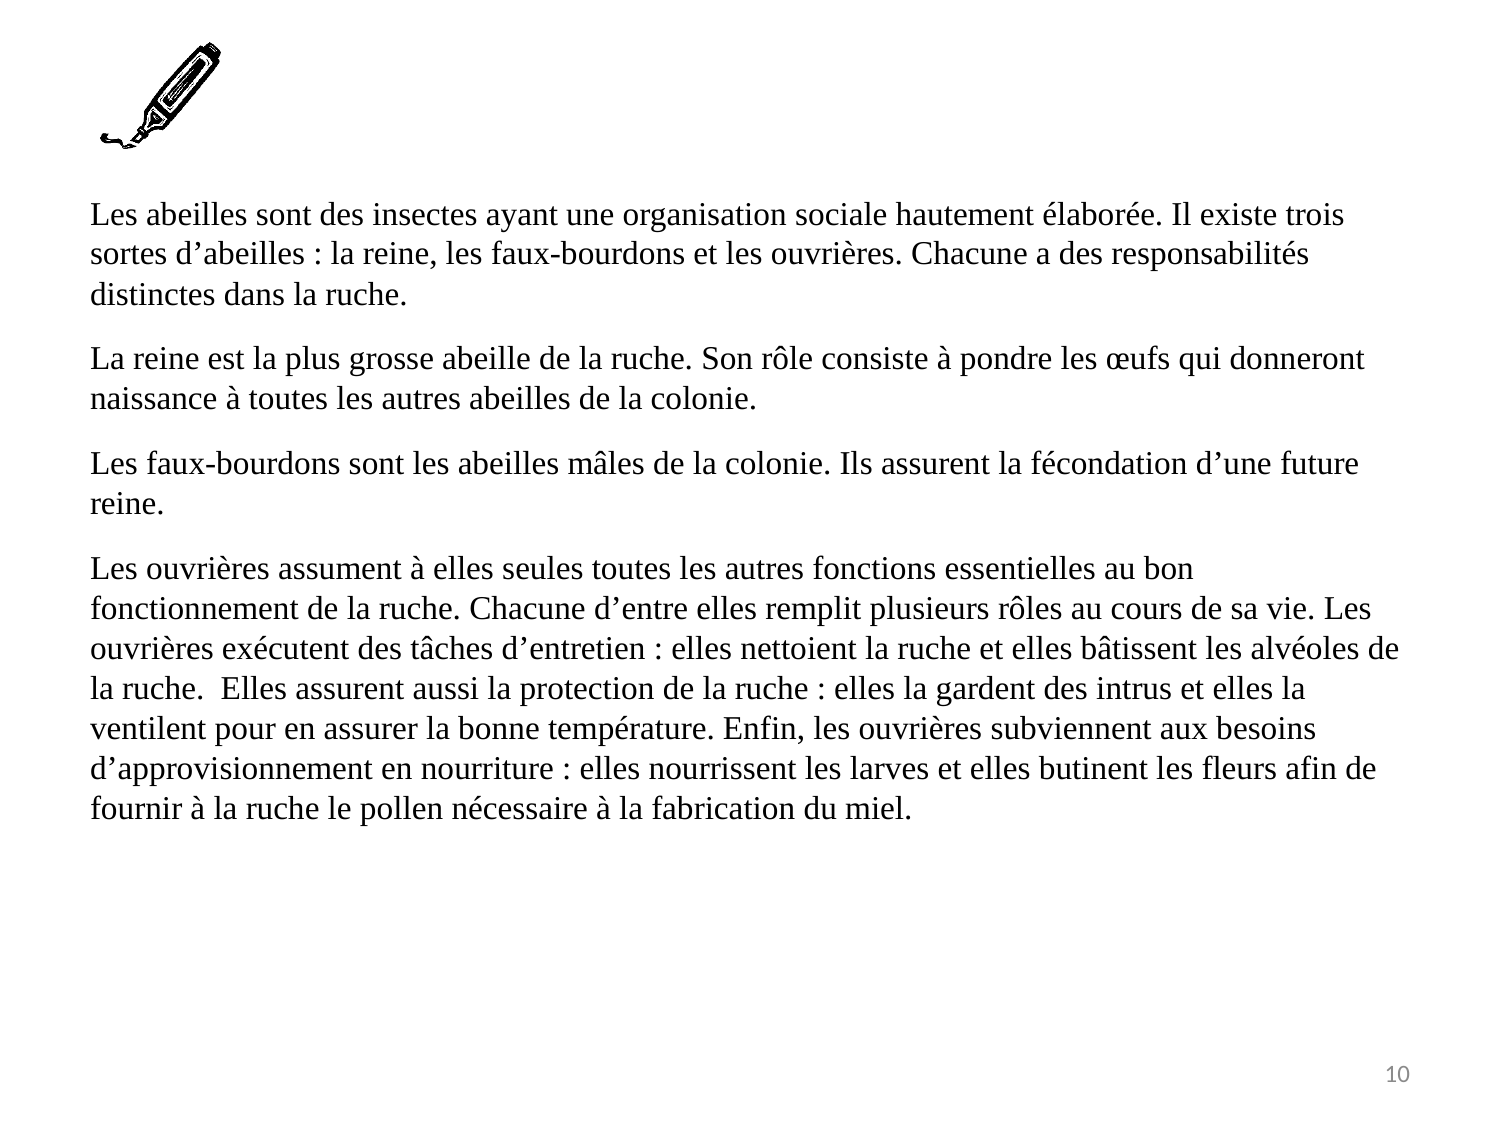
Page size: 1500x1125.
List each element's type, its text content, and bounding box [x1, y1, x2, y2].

picture [100, 42, 221, 150]
list Les abeilles sont des insectes ayant une organisation sociale hautement élaborée. Il existe trois sortes d’abeilles : la reine, les faux-bourdons et les ouvrières. Chacune a des responsabilités distinctes dans la ruche. La reine est la plus grosse abeille de la ruche. Son rôle consiste à pondre les œufs qui donneront naissance à toutes les autres abeilles de la colonie. Les faux-bourdons sont les abeilles mâles de la colonie. Ils assurent la fécondation d’une future reine. Les ouvrières assument à elles seules toutes les autres fonctions essentielles au bon fonctionnement de la ruche. Chacune d’entre elles remplit plusieurs rôles au cours de sa vie. Les ouvrières exécutent des tâches d’entretien : elles nettoient la ruche et elles bâtissent les alvéoles de la ruche. Elles assurent aussi la protection de la ruche : elles la gardent des intrus et elles la ventilent pour en assurer la bonne température. Enfin, les ouvrières subviennent aux besoins d’approvisionnement en nourriture : elles nourrissent les larves et elles butinent les fleurs afin de fournir à la ruche le pollen nécessaire à la fabrication du miel. [75, 54, 1424, 1094]
slide_number 10 [1074, 1042, 1425, 1103]
